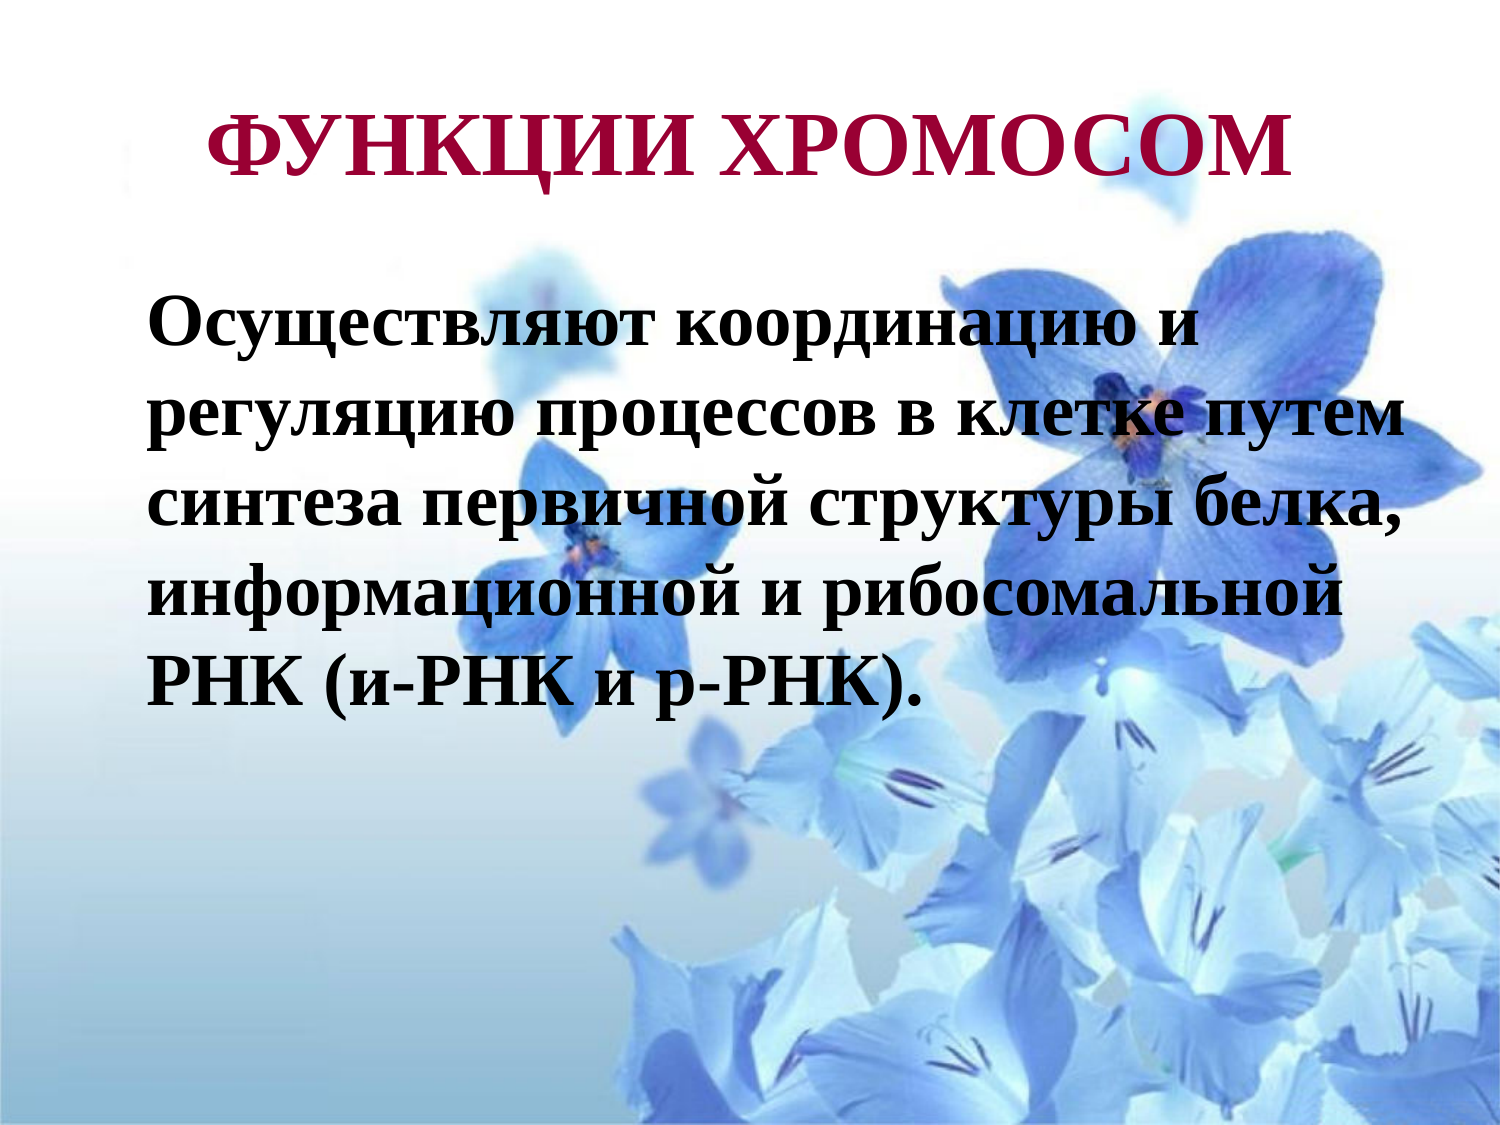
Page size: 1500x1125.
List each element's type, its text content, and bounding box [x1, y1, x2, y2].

text_box ФУНКЦИИ ХРОМОСОМ [74, 45, 1425, 233]
text_box Осуществляют координацию и регуляцию процессов в клетке путем синтеза первичной структуры белка, информационной и рибосомальной РНК (и-РНК и р-РНК). [74, 262, 1425, 1000]
picture [0, 0, 1500, 1125]
